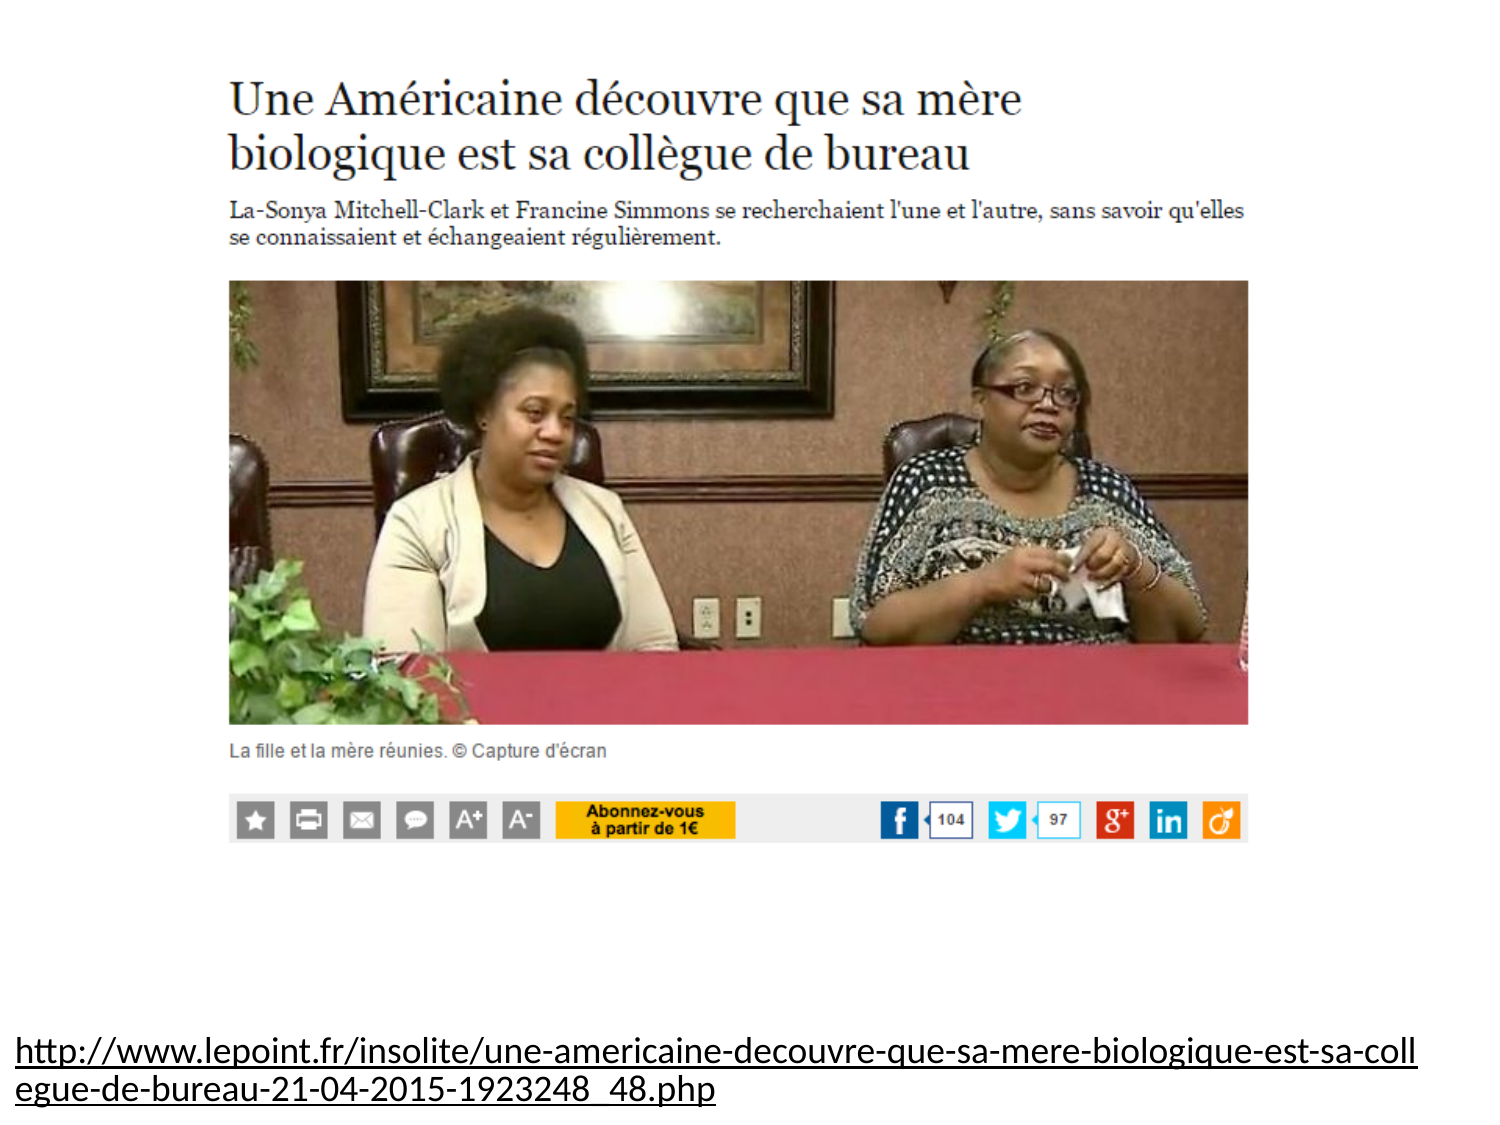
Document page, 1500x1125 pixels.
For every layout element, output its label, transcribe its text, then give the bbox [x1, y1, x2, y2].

picture [215, 56, 1274, 843]
text_box http://www.lepoint.fr/insolite/une-americaine-decouvre-que-sa-mere-biologique-est-sa-collegue-de-bureau-21-04-2015-1923248_48.php [0, 1018, 1434, 1124]
